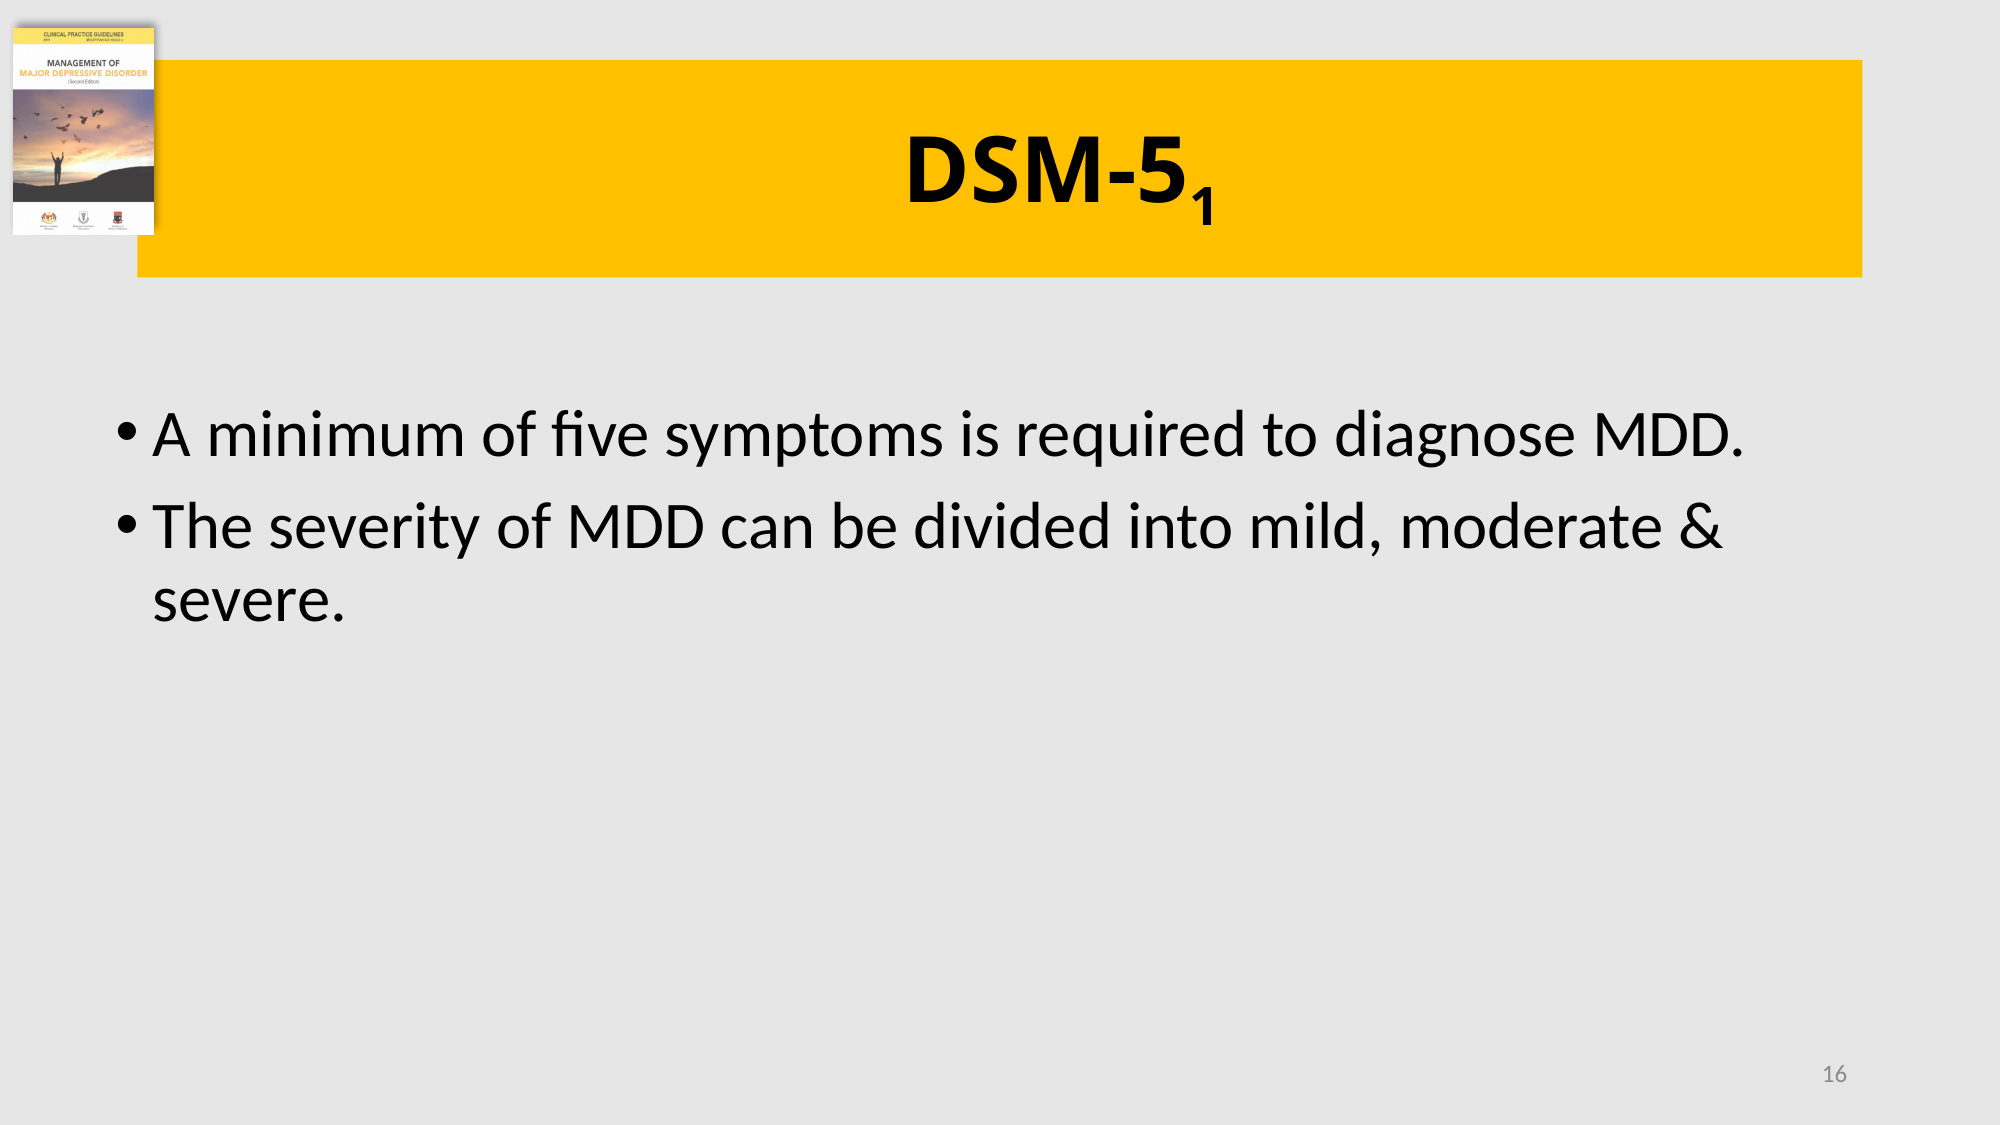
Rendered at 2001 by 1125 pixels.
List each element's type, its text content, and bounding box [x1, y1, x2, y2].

title DSM-51 [137, 59, 1863, 278]
slide_number 16 [1412, 1042, 1863, 1103]
list A minimum of five symptoms is required to diagnose MDD. The severity of MDD can be divided into mild, moderate & severe. [100, 290, 1892, 1066]
picture [13, 28, 154, 235]
